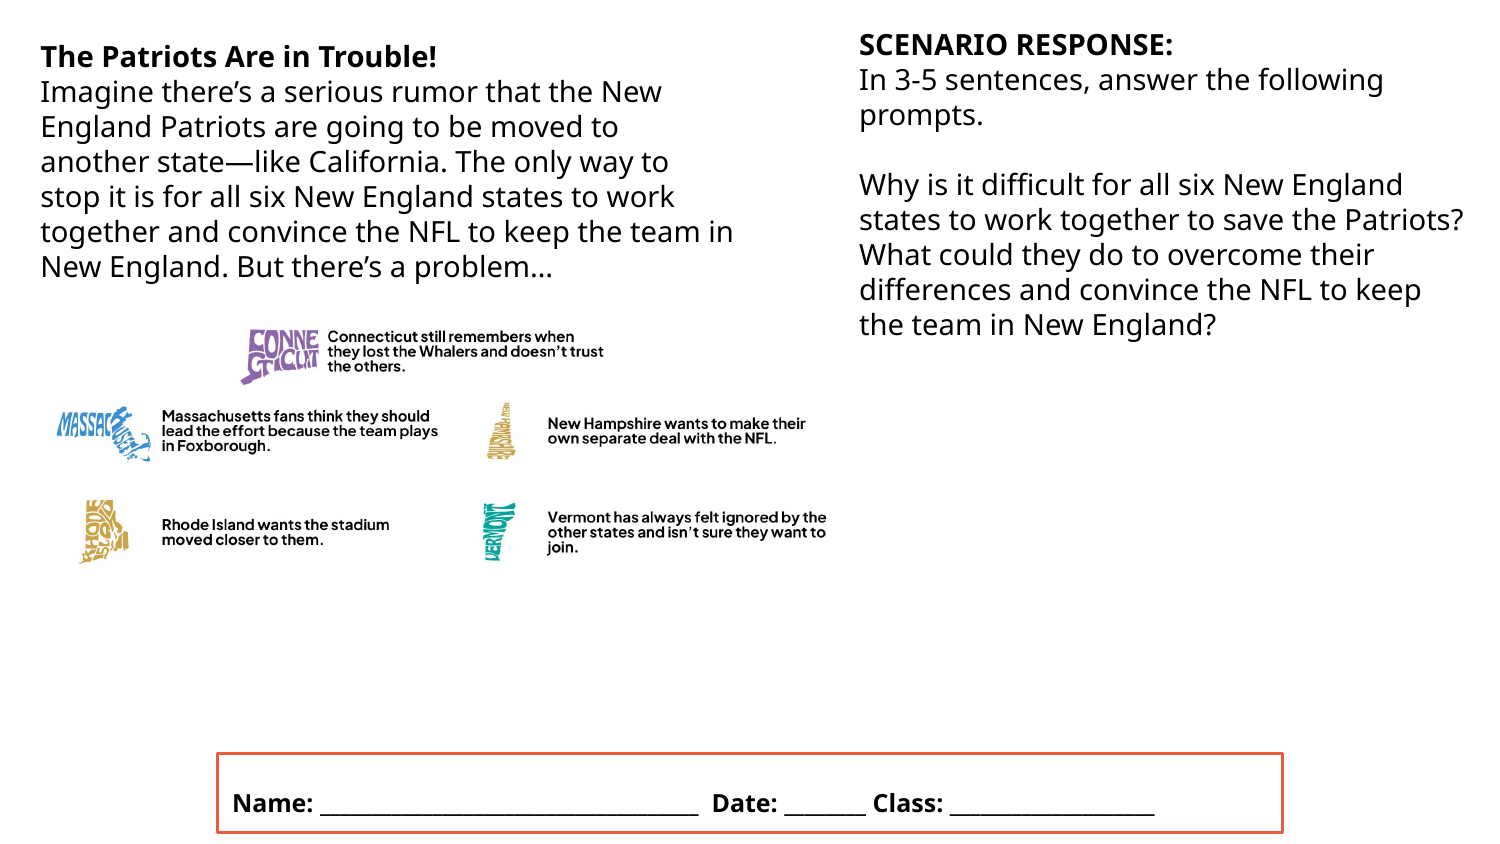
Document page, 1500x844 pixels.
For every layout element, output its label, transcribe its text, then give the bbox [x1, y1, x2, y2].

text_box SCENARIO RESPONSE: In 3-5 sentences, answer the following prompts. Why is it difficult for all six New England states to work together to save the Patriots? What could they do to overcome their differences and convince the NFL to keep the team in New England? [848, 21, 1480, 584]
picture [46, 300, 852, 589]
text_box Name: _____________________________________ Date: ________ Class: ____________________ [217, 753, 1283, 833]
text_box The Patriots Are in Trouble! Imagine there’s a serious rumor that the New England Patriots are going to be moved to another state—like California. The only way to stop it is for all six New England states to work together and convince the NFL to keep the team in New England. But there’s a problem… [25, 23, 750, 311]
